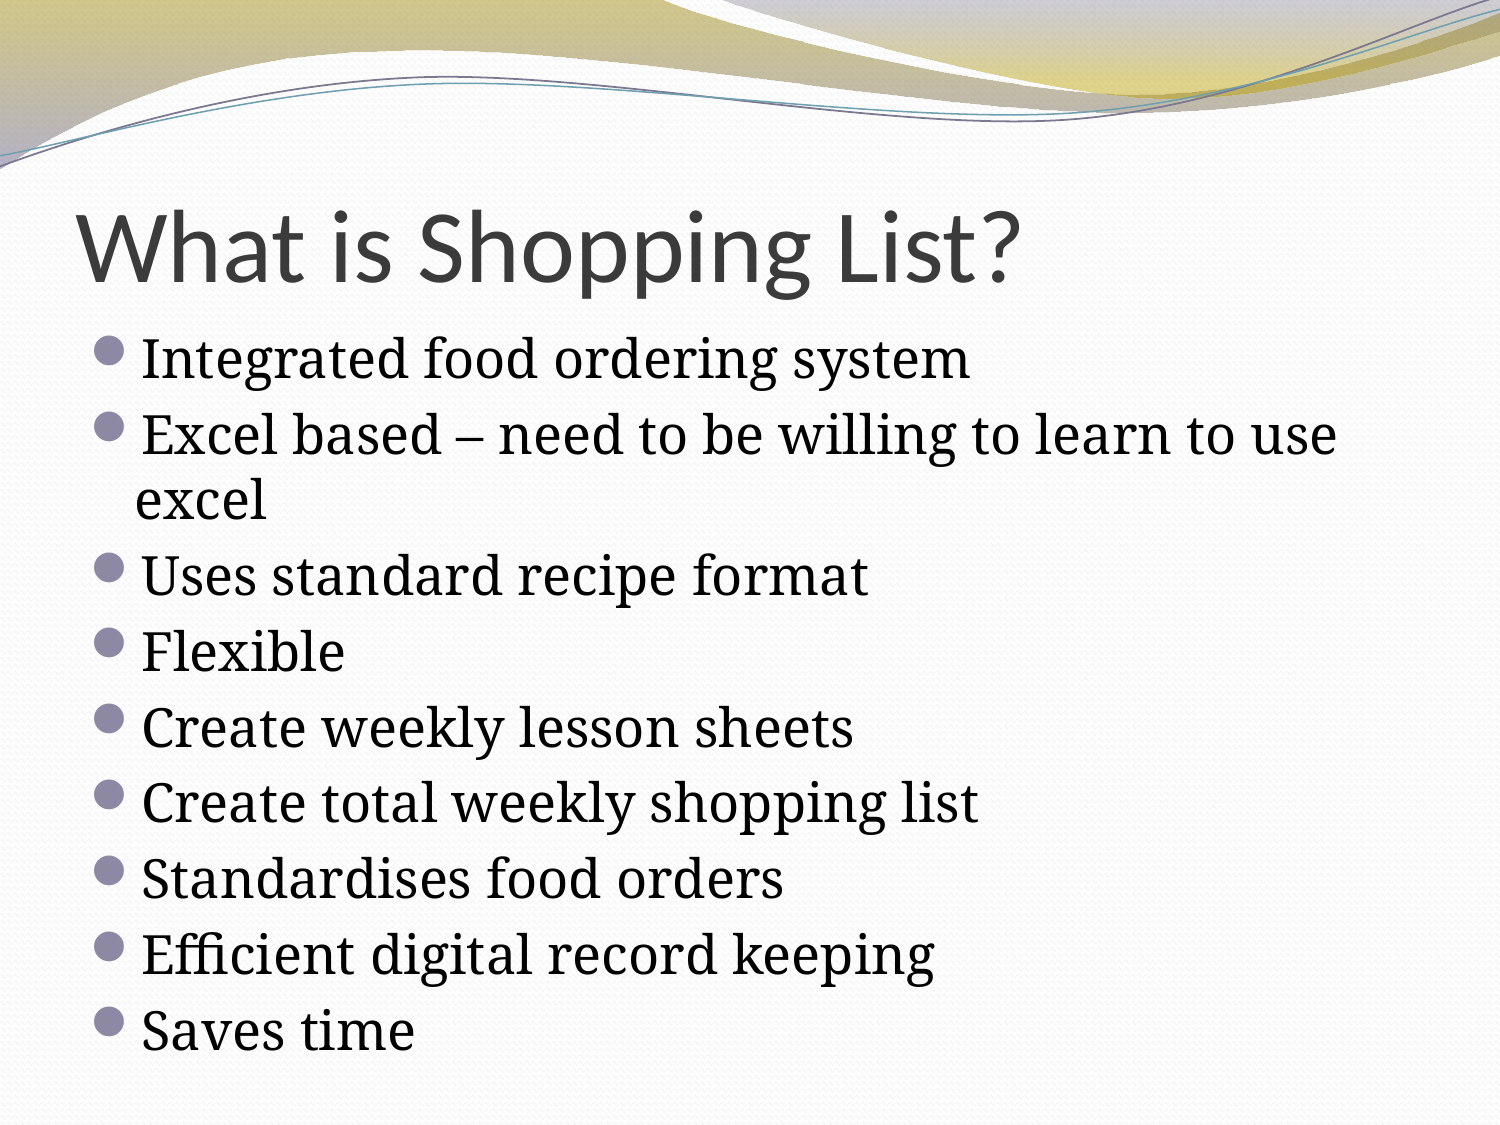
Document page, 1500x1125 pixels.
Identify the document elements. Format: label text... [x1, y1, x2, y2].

title What is Shopping List? [75, 115, 1425, 303]
list Integrated food ordering system Excel based – need to be willing to learn to use excel Uses standard recipe format Flexible Create weekly lesson sheets Create total weekly shopping list Standardises food orders Efficient digital record keeping Saves time [75, 317, 1425, 1038]
